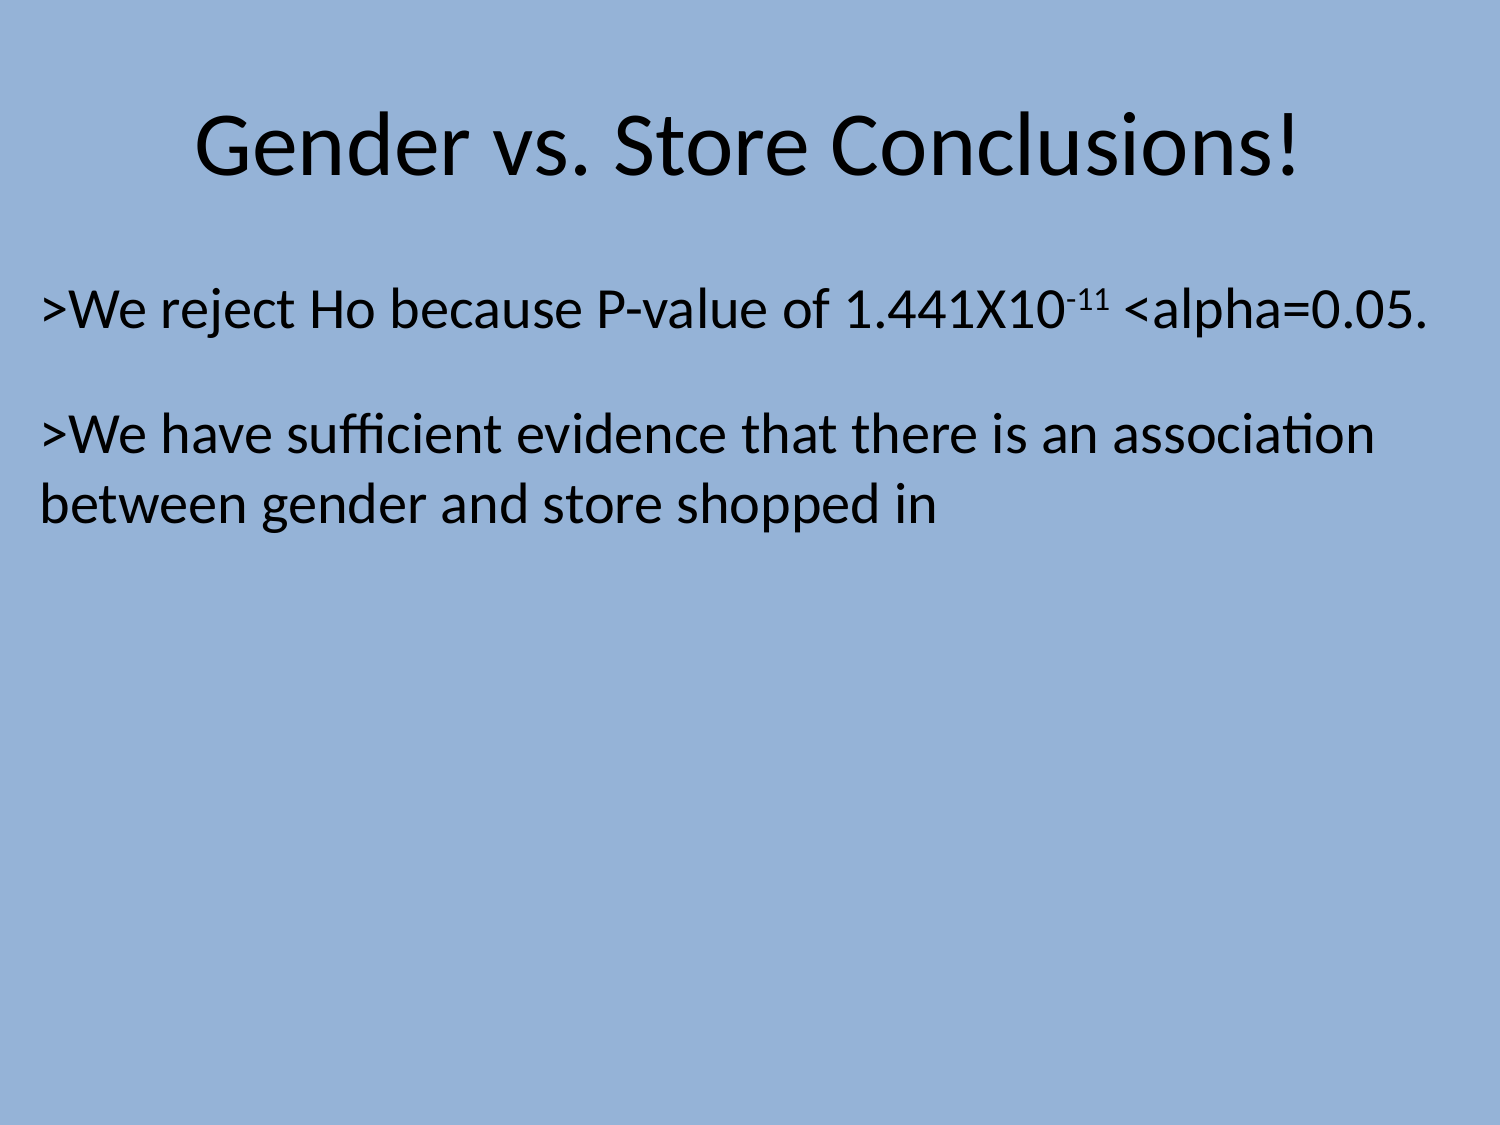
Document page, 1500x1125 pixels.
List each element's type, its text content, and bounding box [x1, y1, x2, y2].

title Gender vs. Store Conclusions! [75, 45, 1425, 233]
text_box >We have sufficient evidence that there is an association between gender and store shopped in [24, 387, 1500, 543]
text_box >We reject Ho because P-value of 1.441X10-11 <alpha=0.05. [24, 262, 1500, 348]
